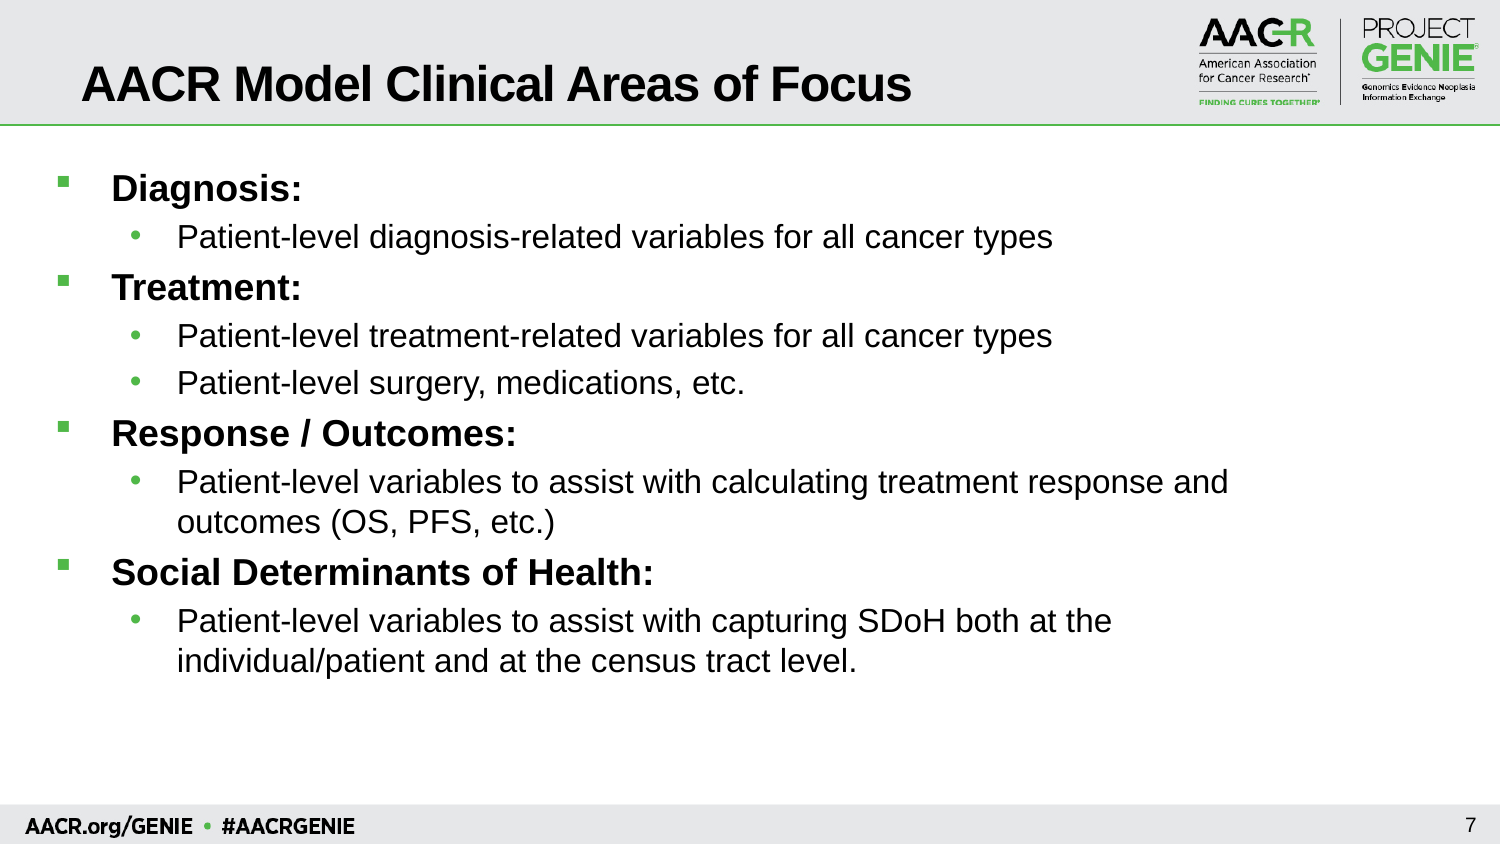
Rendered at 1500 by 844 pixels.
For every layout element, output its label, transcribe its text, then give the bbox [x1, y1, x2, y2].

list Diagnosis: Patient-level diagnosis-related variables for all cancer types Treatment: Patient-level treatment-related variables for all cancer types Patient-level surgery, medications, etc. Response / Outcomes: Patient-level variables to assist with calculating treatment response and outcomes (OS, PFS, etc.) Social Determinants of Health: Patient-level variables to assist with capturing SDoH both at the individual/patient and at the census tract level. [40, 156, 1366, 821]
title AACR Model Clinical Areas of Focus [65, 2, 1018, 120]
picture [0, 0, 1500, 844]
